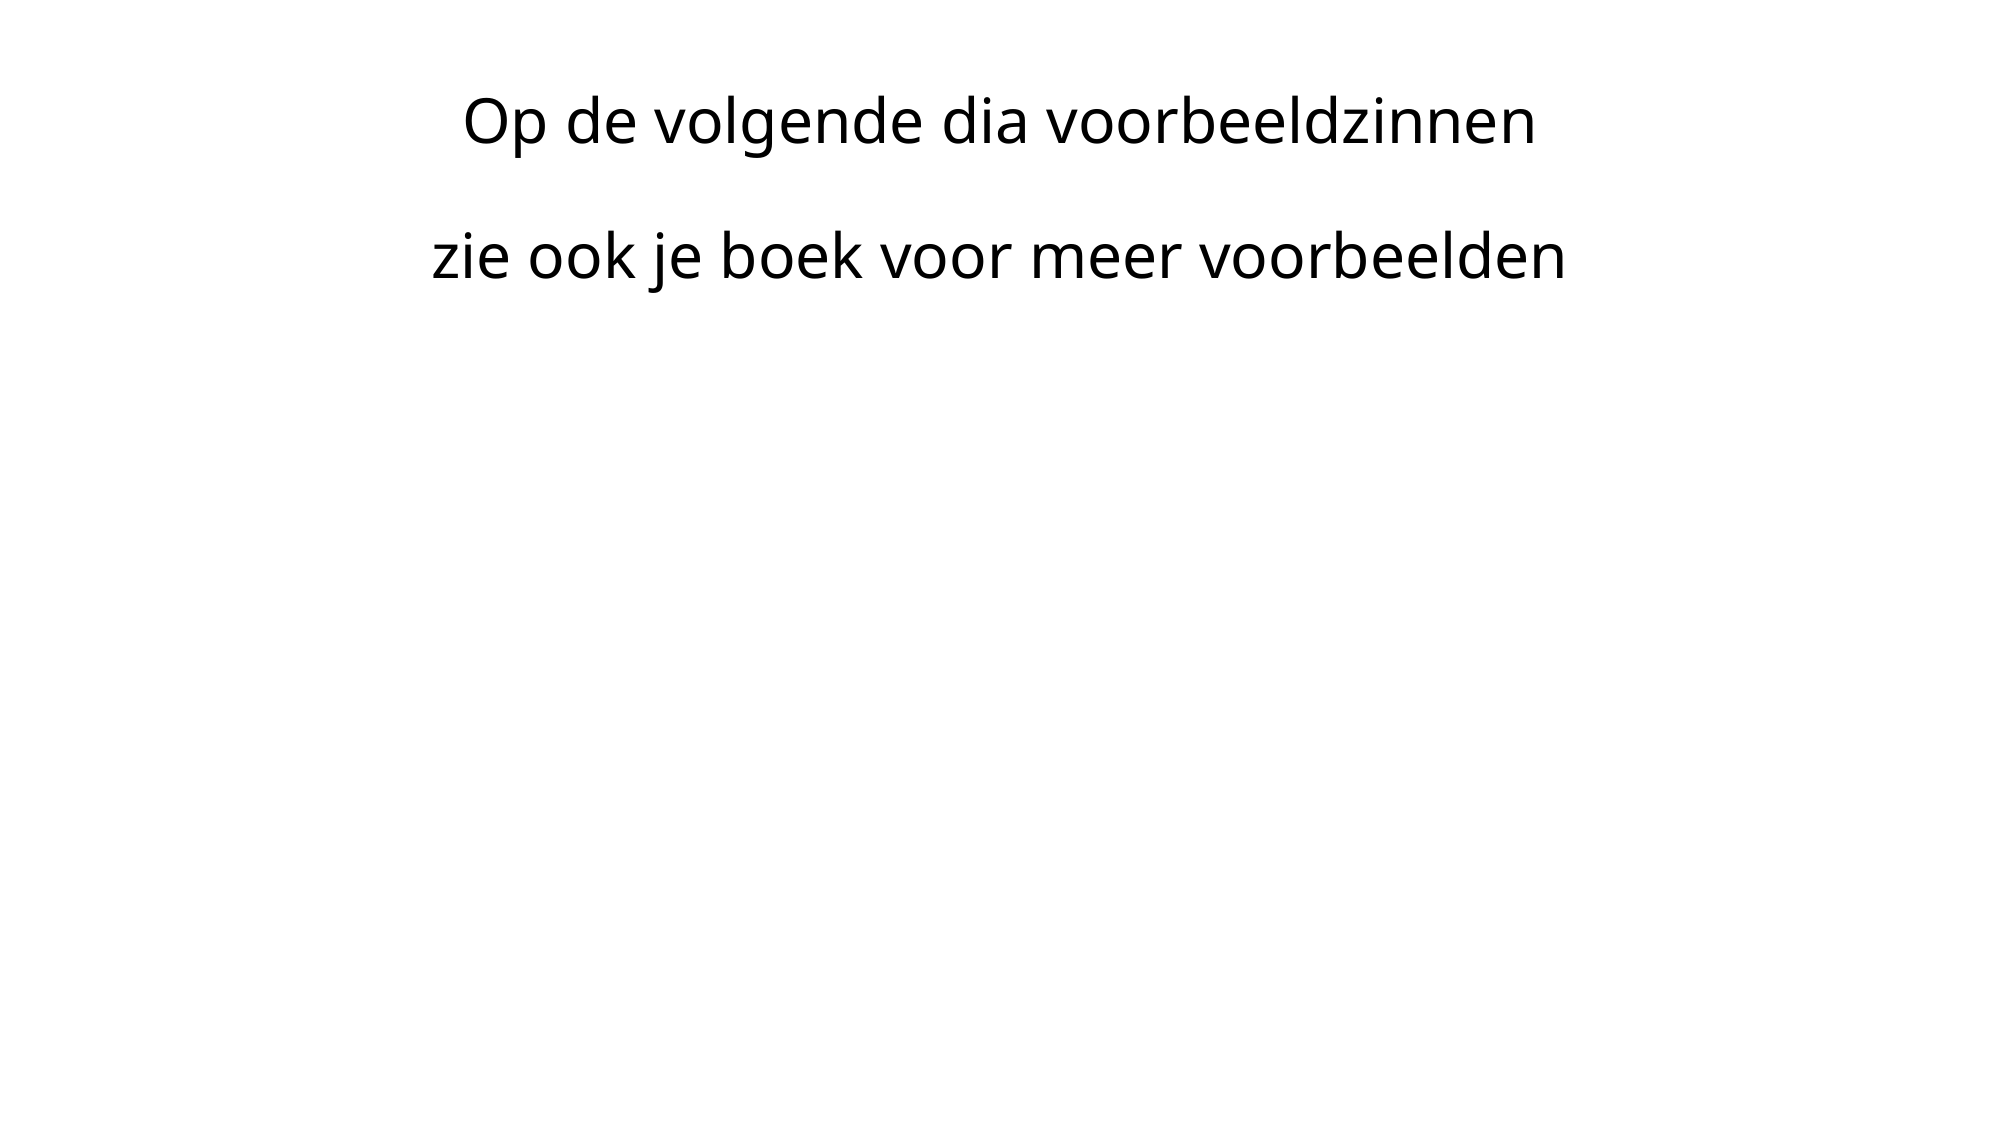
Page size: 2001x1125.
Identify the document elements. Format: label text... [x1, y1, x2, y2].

title Op de volgende dia voorbeeldzinnen zie ook je boek voor meer voorbeelden [137, 82, 1863, 300]
